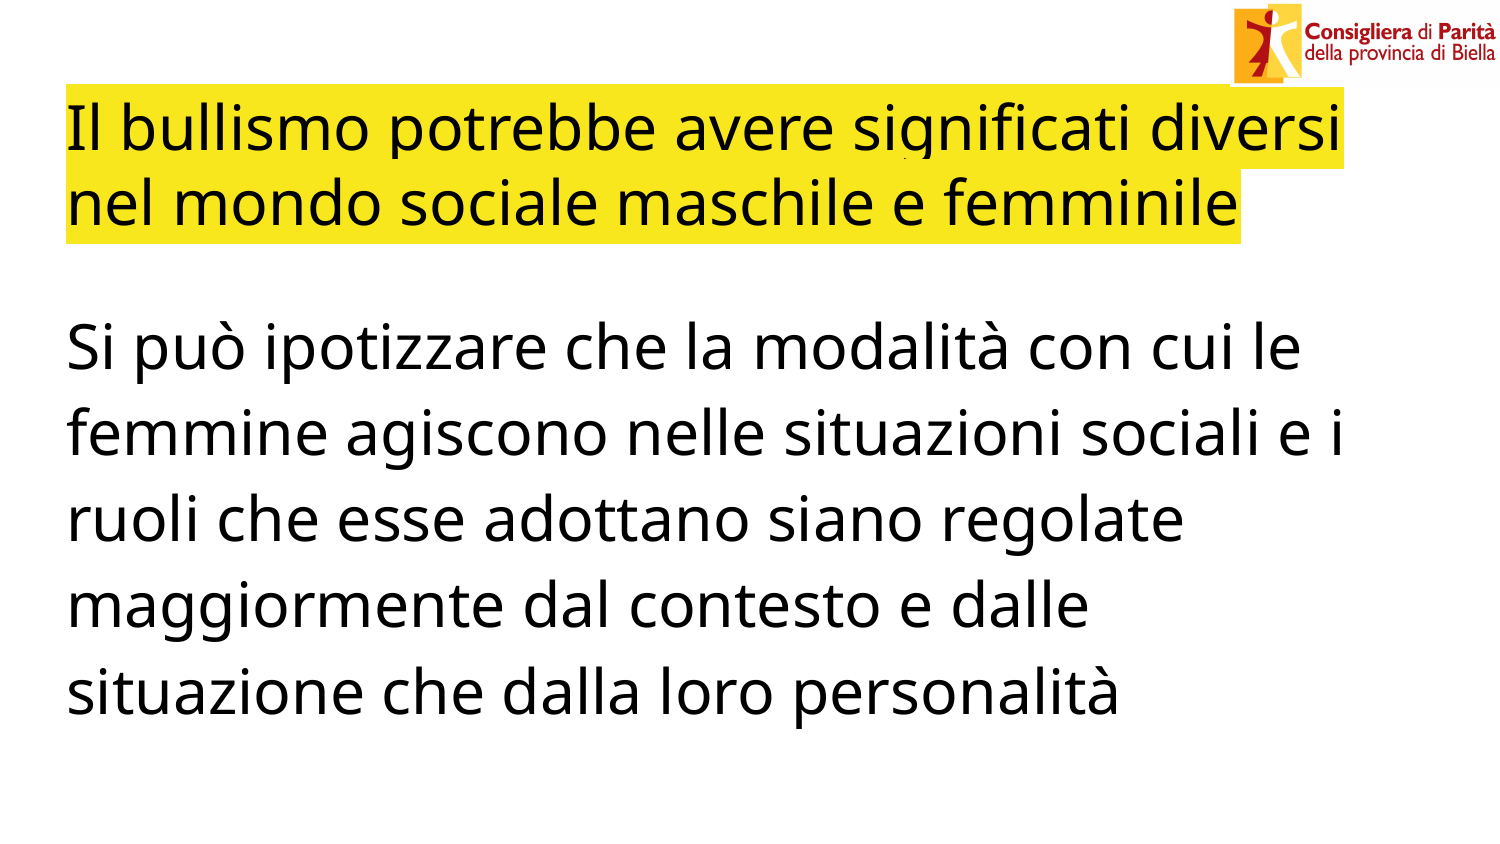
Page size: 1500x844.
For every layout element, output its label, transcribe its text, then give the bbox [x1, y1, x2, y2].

picture [1230, 0, 1500, 88]
title Il bullismo potrebbe avere significati diversi nel mondo sociale maschile e femminile [51, 72, 1449, 167]
list Si può ipotizzare che la modalità con cui le femmine agiscono nelle situazioni sociali e i ruoli che esse adottano siano regolate maggiormente dal contesto e dalle situazione che dalla loro personalità [51, 202, 1400, 750]
